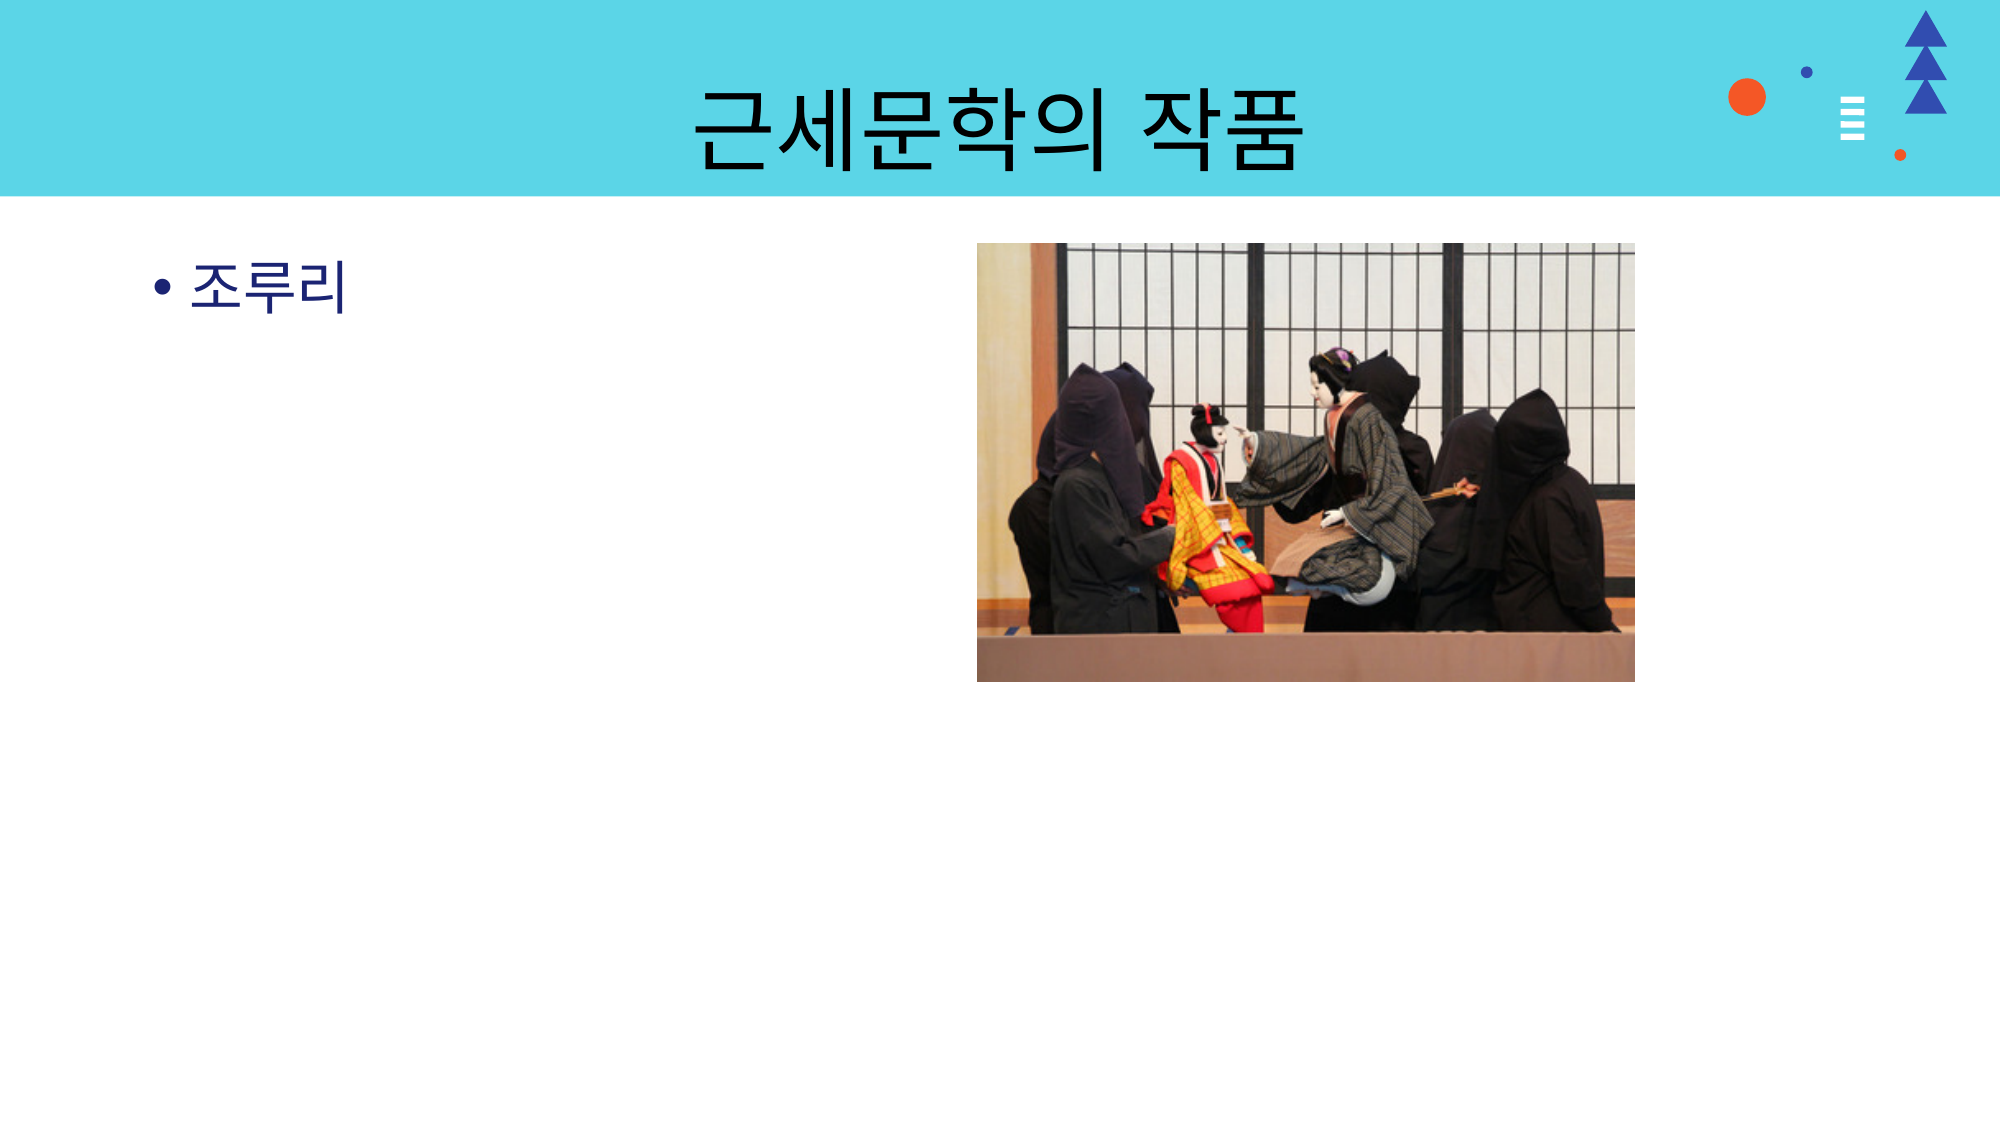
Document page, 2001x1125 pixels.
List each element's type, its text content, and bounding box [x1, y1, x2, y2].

picture [977, 243, 1635, 682]
list 조루리 [137, 243, 1863, 1014]
title 근세문학의 작품 [137, 59, 1863, 197]
